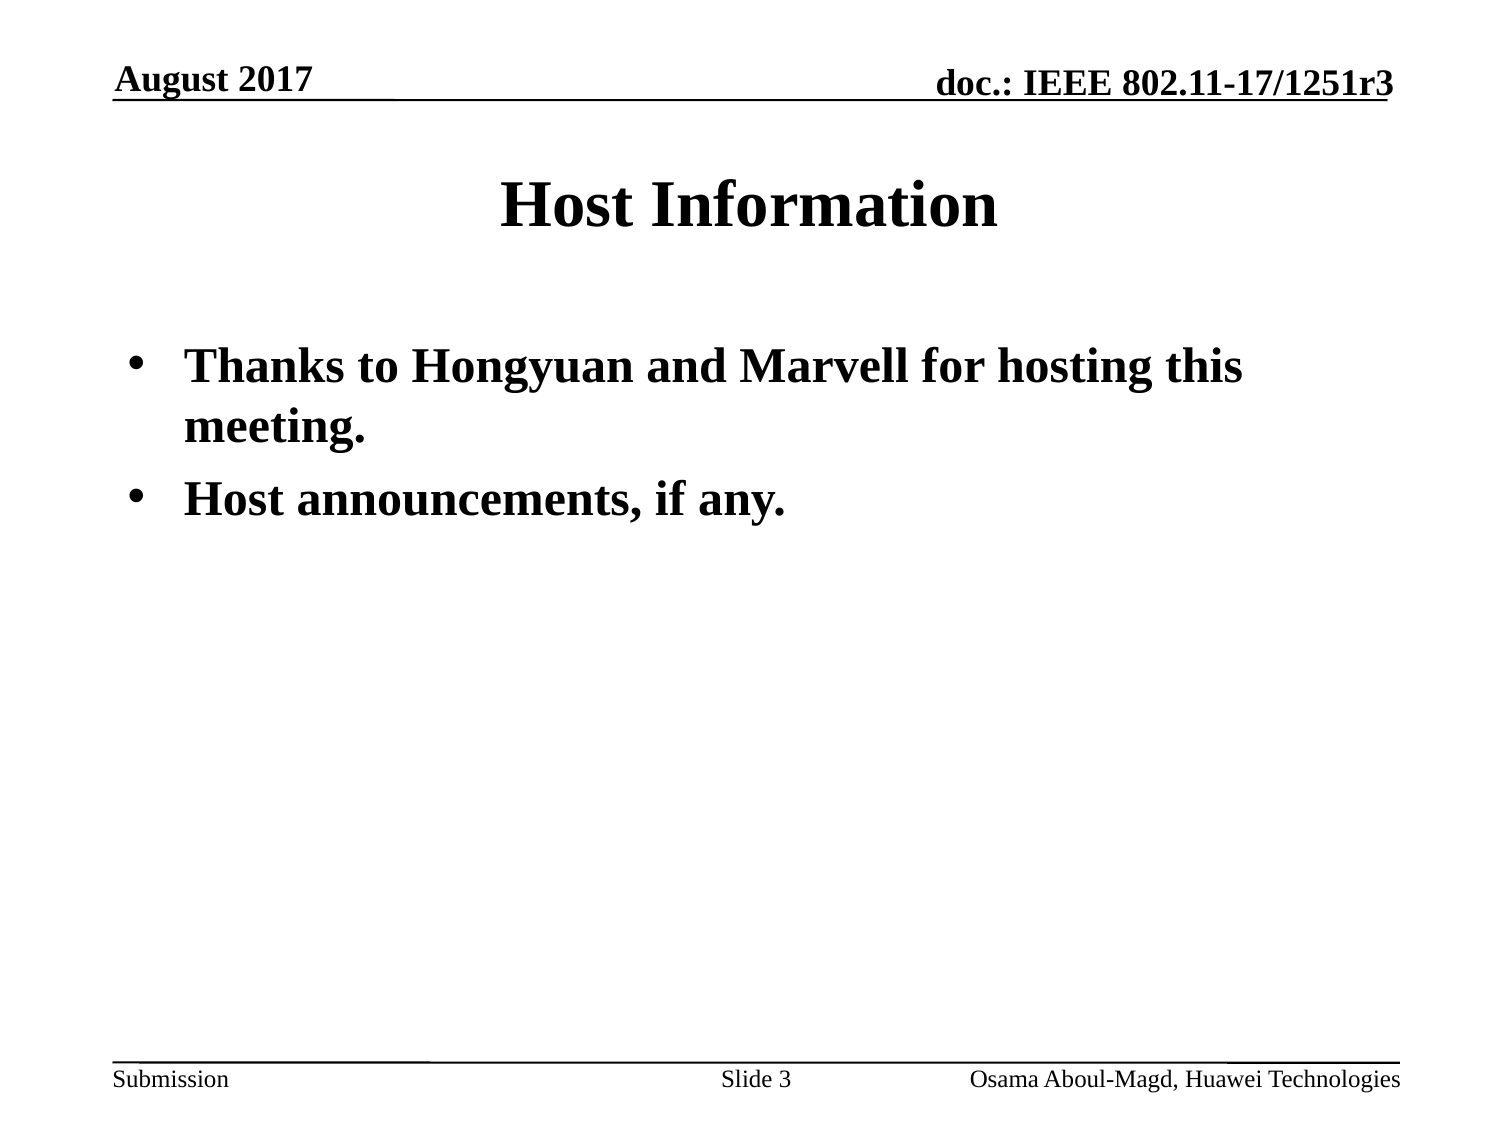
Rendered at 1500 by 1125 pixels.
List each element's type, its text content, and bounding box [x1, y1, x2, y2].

slide_number Slide 3 [712, 1061, 800, 1123]
footer Osama Aboul-Magd, Huawei Technologies [878, 1061, 1402, 1093]
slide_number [114, 54, 423, 100]
title Host Information [112, 112, 1388, 288]
list Thanks to Hongyuan and Marvell for hosting this meeting. Host announcements, if any. [112, 324, 1388, 1000]
